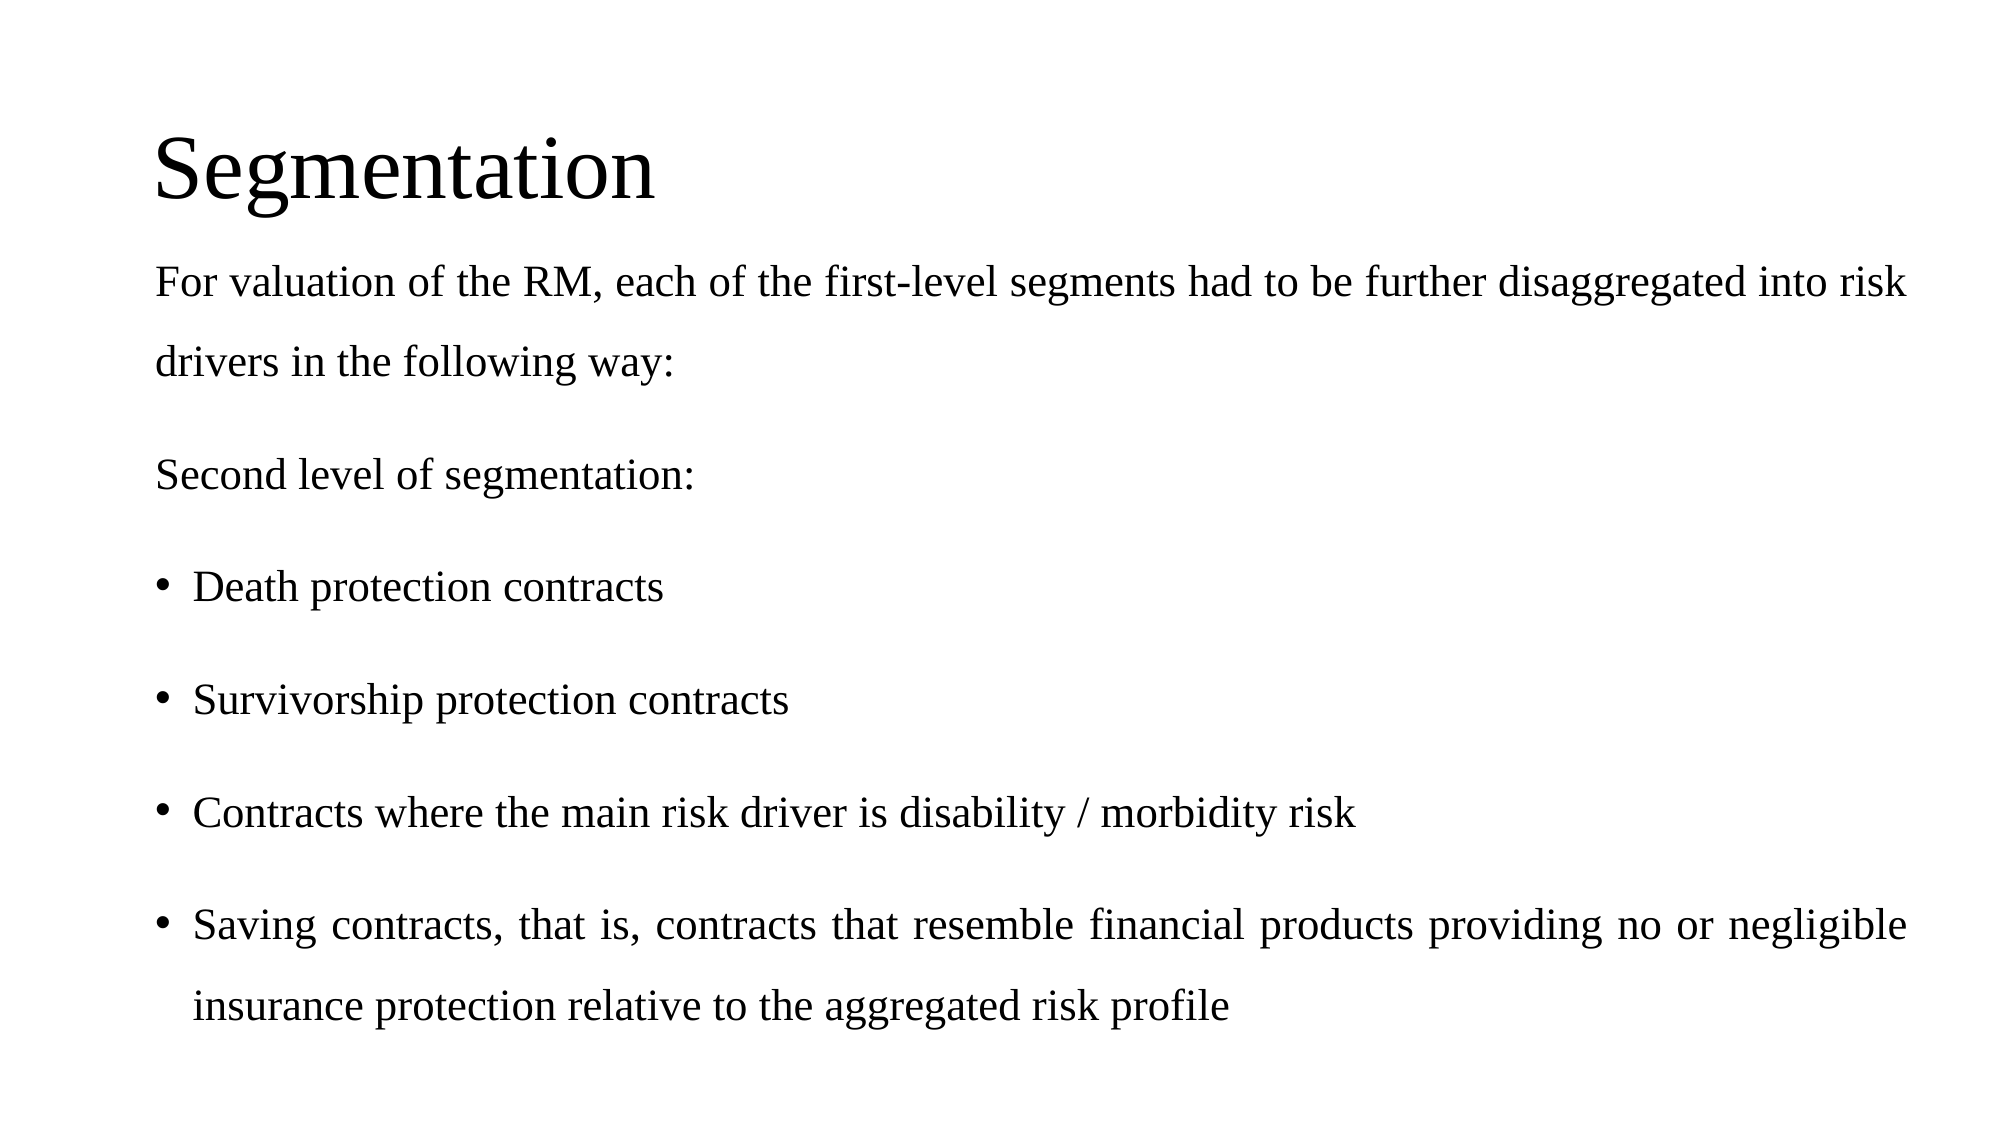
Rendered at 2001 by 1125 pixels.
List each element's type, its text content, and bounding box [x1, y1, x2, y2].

list For valuation of the RM, each of the first-level segments had to be further disaggregated into risk drivers in the following way: Second level of segmentation: Death protection contracts Survivorship protection contracts Contracts where the main risk driver is disability / morbidity risk Saving contracts, that is, contracts that resemble financial products providing no or negligible insurance protection relative to the aggregated risk profile [140, 216, 1927, 1045]
title Segmentation [137, 59, 1863, 278]
